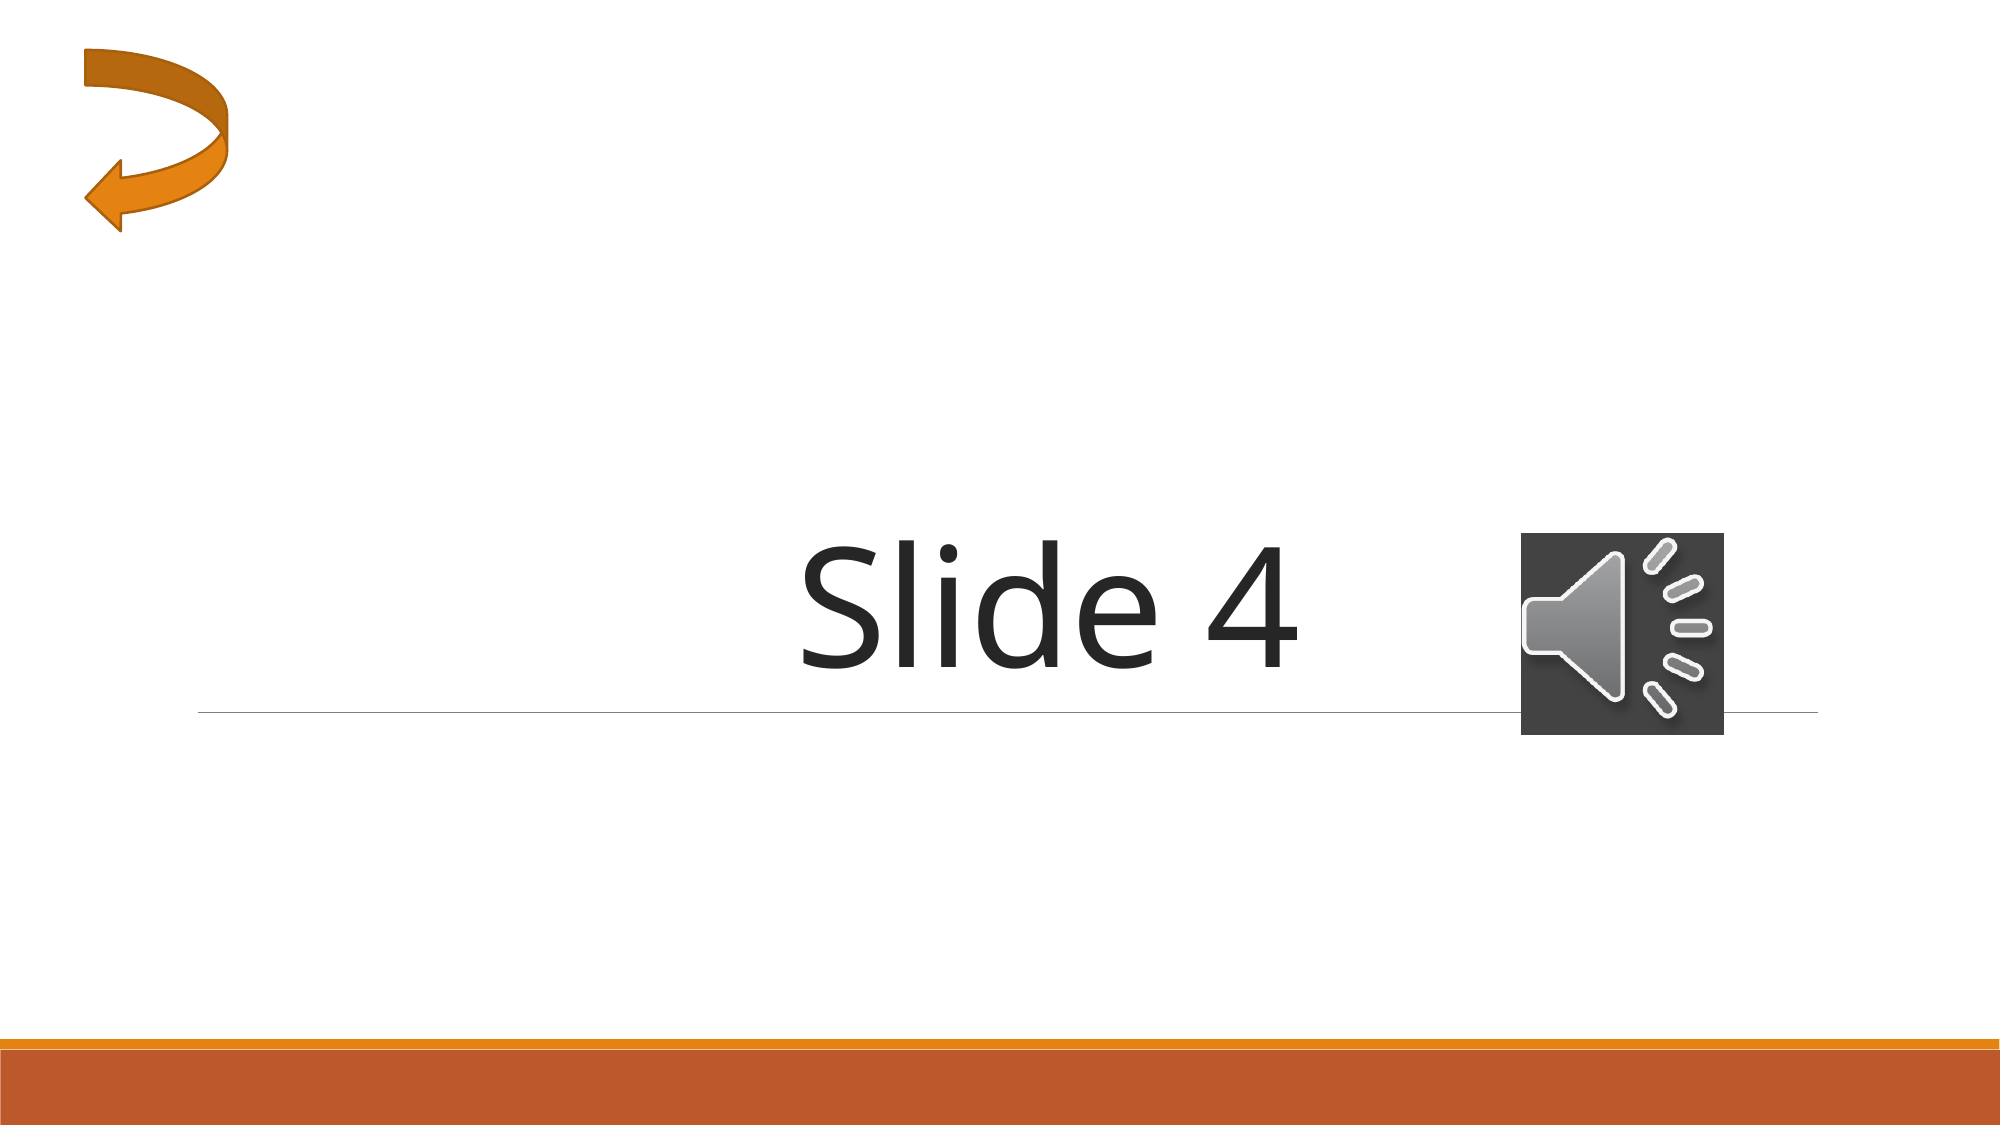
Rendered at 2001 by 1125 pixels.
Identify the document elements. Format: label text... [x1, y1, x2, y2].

text_box [84, 48, 229, 233]
picture [1519, 531, 1726, 737]
title Slide 4 [180, 124, 1830, 710]
